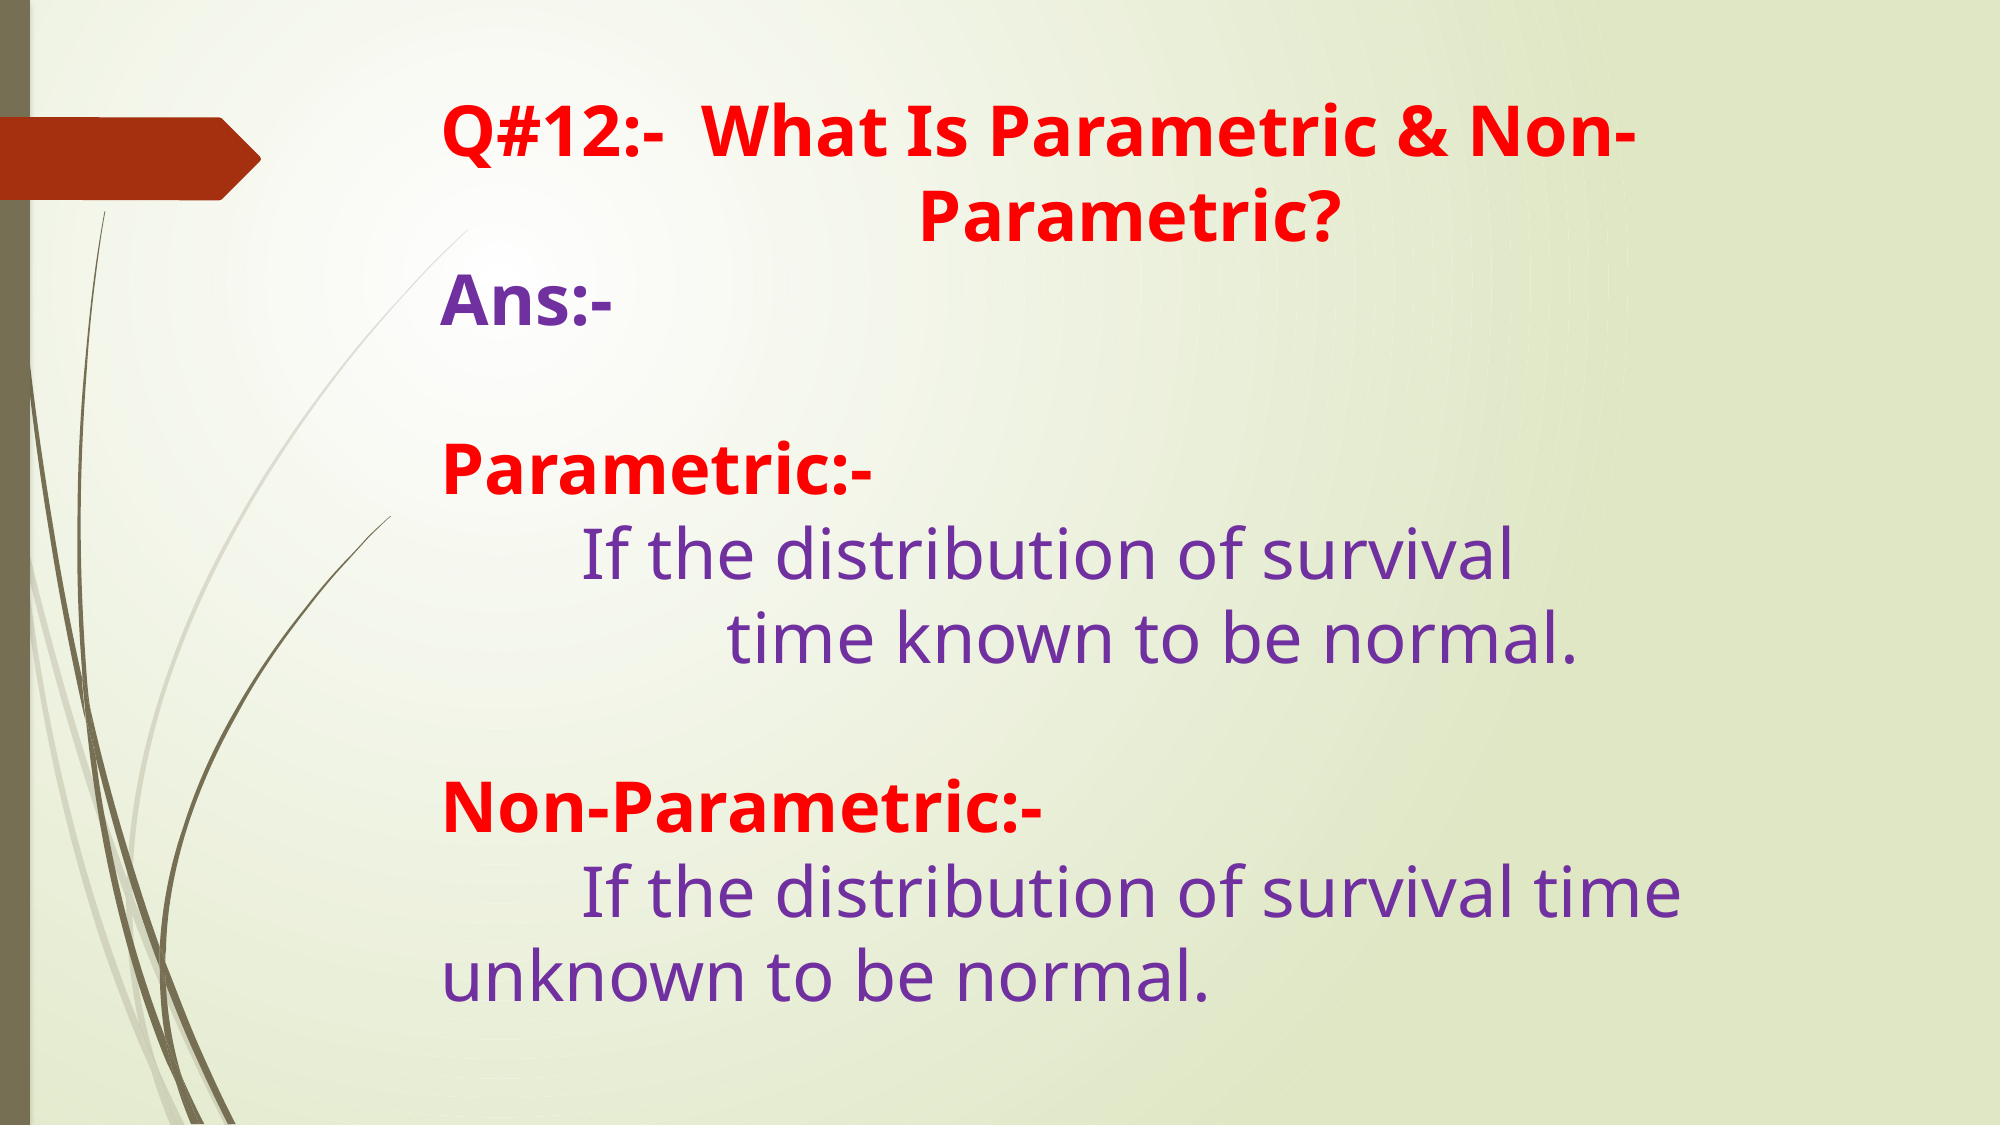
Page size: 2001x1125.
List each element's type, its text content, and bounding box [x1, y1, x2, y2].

title Q#12:- What Is Parametric & Non- Parametric? Ans:- Parametric:- If the distribution of survival time known to be normal. Non-Parametric:- If the distribution of survival time unknown to be normal. [425, 78, 1888, 1125]
